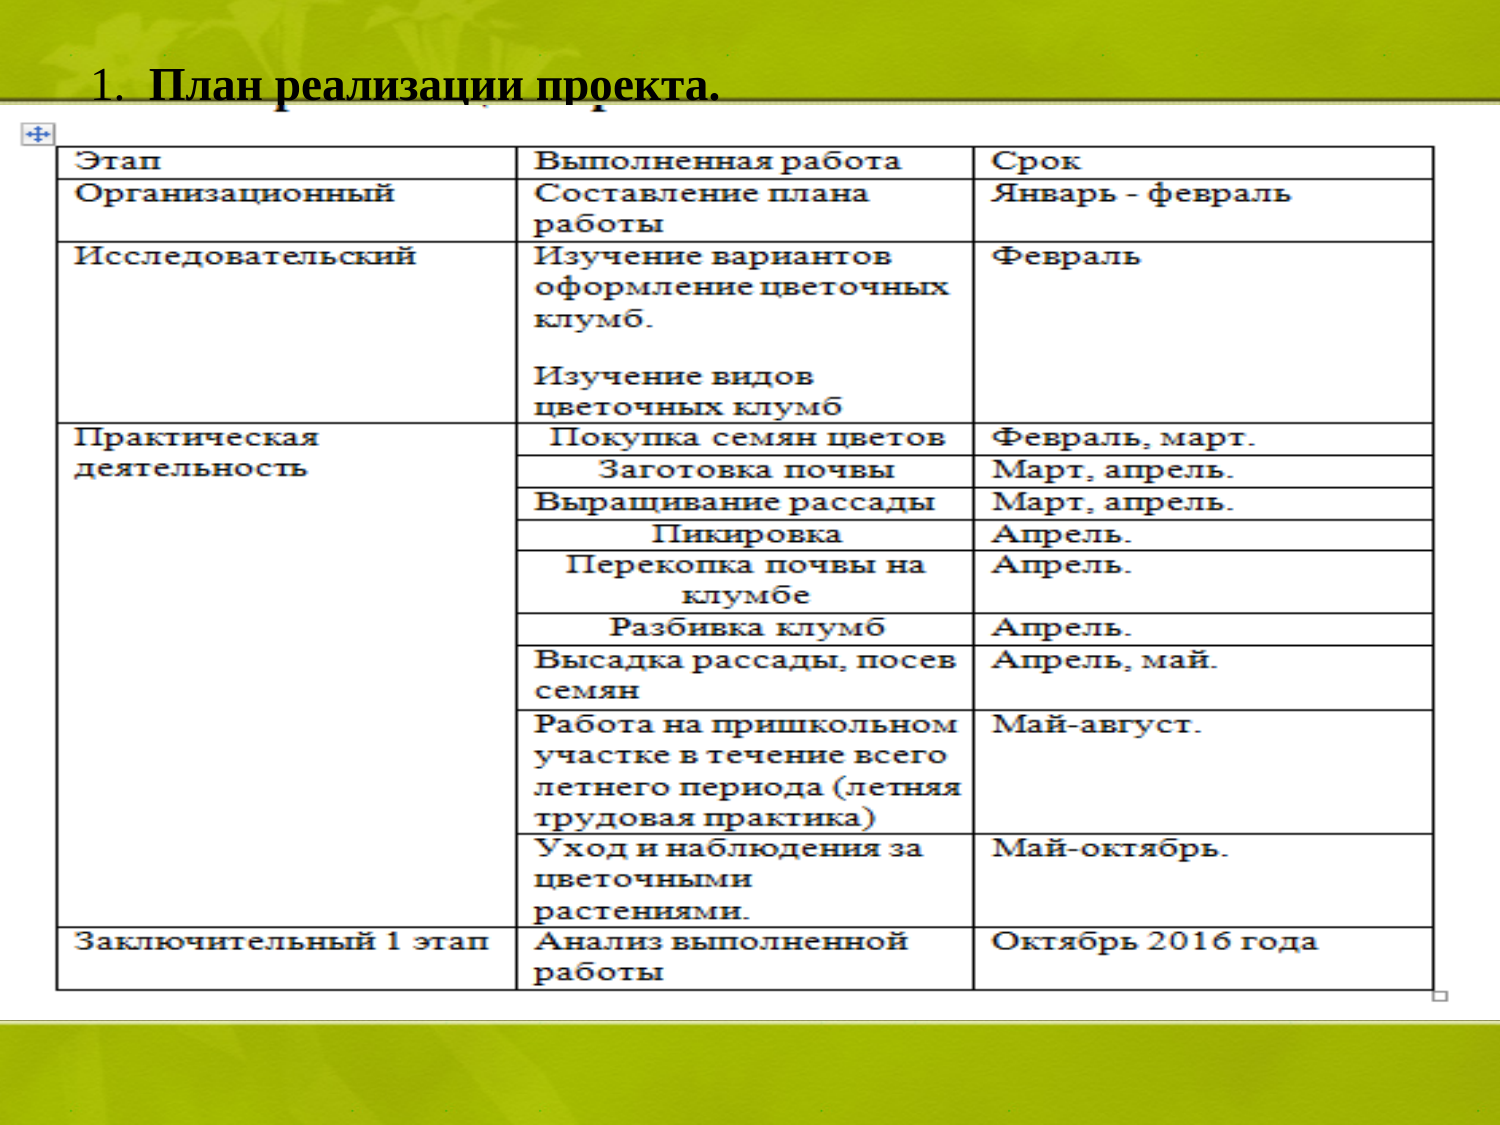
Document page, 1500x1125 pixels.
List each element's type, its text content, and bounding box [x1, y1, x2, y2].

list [0, 105, 1500, 1020]
picture [0, 0, 1500, 105]
title 1. План реализации проекта. [74, 44, 1426, 103]
picture [0, 1020, 1500, 1125]
